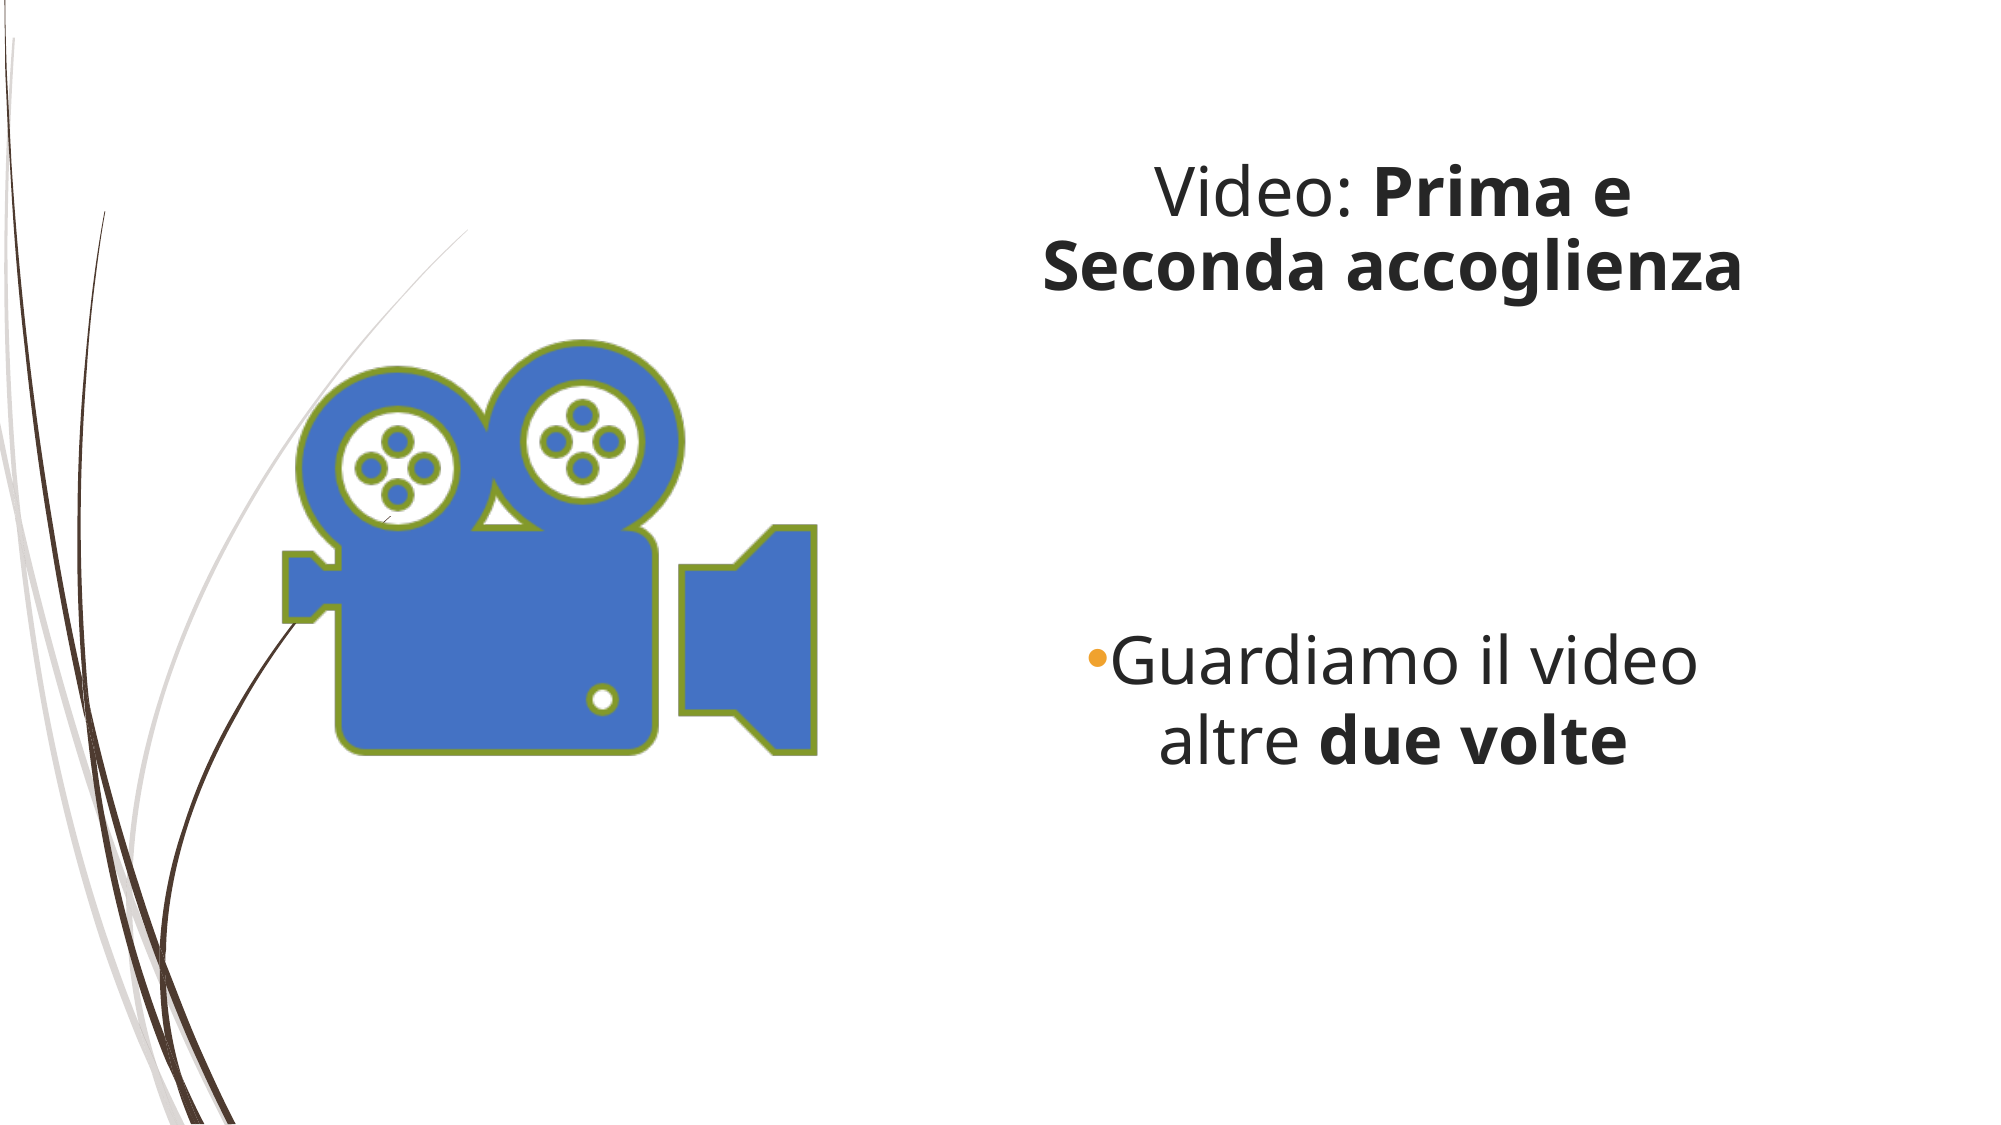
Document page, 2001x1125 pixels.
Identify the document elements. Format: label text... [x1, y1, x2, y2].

list Guardiamo il video altre due volte [999, 610, 1788, 1125]
title Video: Prima e Seconda accoglienza [999, 124, 1788, 339]
picture [232, 231, 867, 865]
